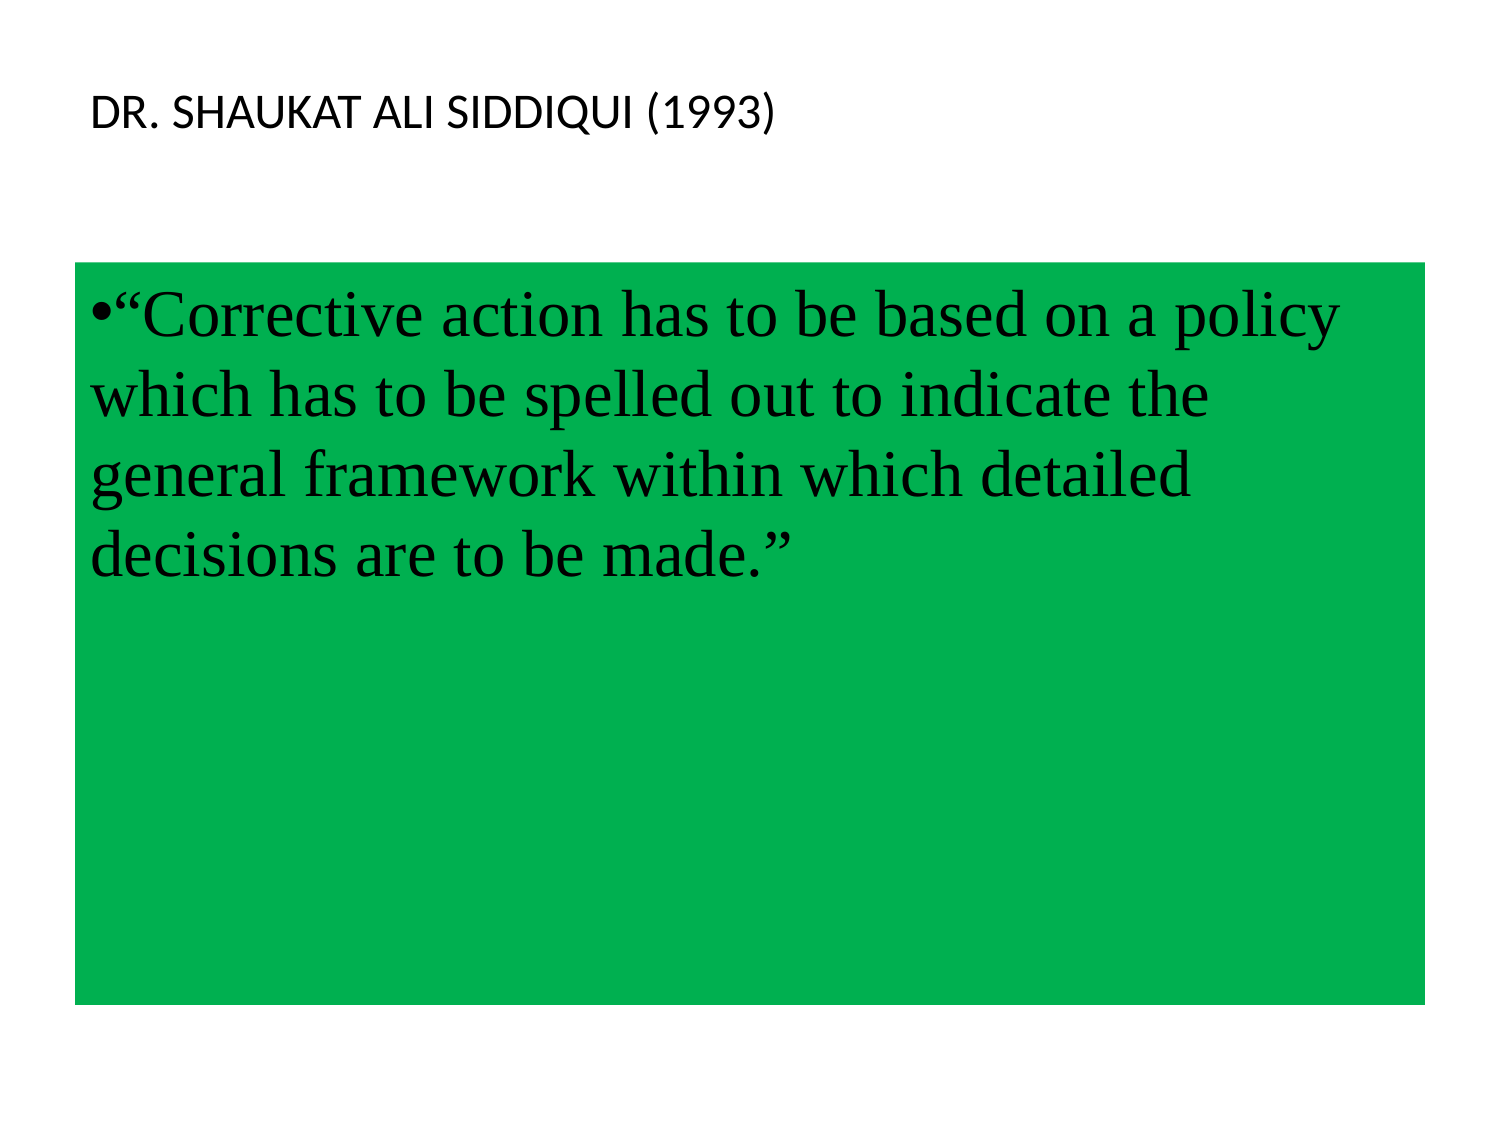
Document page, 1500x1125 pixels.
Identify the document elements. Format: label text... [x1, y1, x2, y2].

list “Corrective action has to be based on a policy which has to be spelled out to indicate the general framework within which detailed decisions are to be made.” [75, 262, 1425, 1005]
title DR. SHAUKAT ALI SIDDIQUI (1993) [75, 45, 1425, 233]
